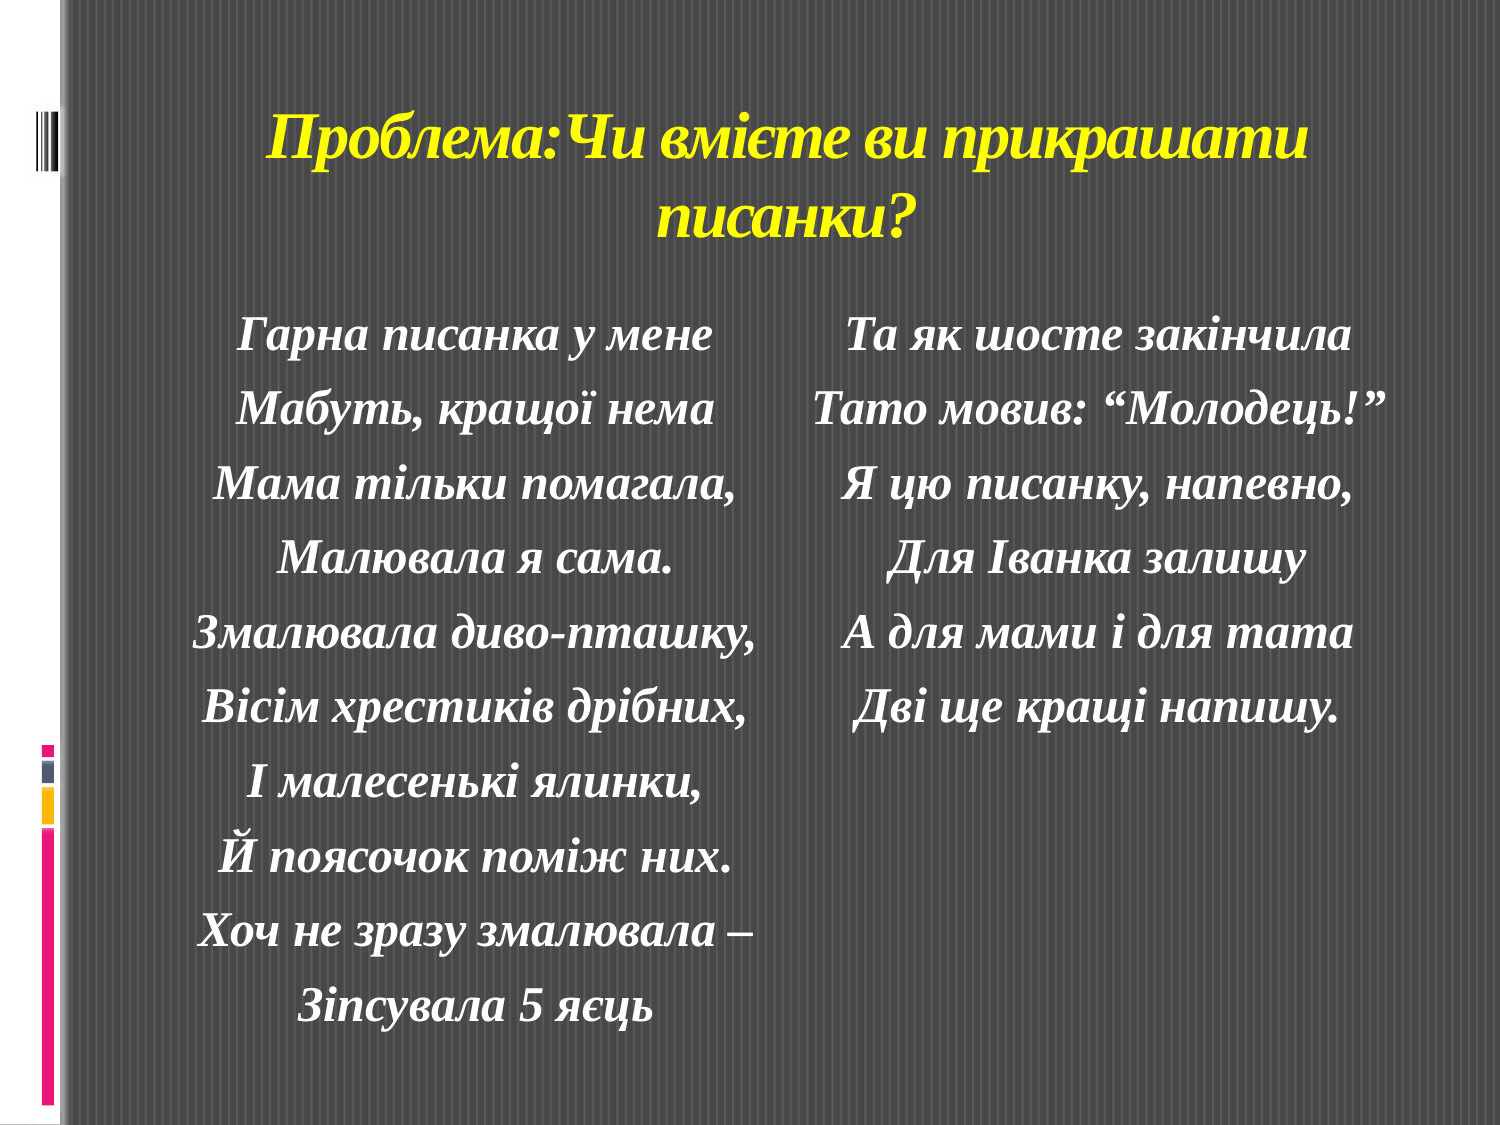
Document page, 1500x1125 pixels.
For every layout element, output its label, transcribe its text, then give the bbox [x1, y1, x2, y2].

title Проблема:Чи вмієте ви прикрашати писанки? [150, 83, 1425, 234]
list Гарна писанка у мене Мабуть, кращої нема Мама тільки помагала, Малювала я сама. Змалювала диво-пташку, Вісім хрестиків дрібних, І малесенькі ялинки, Й поясочок поміж них. Хоч не зразу змалювала – Зіпсувала 5 яєць Та як шосте закінчила Тато мовив: “Молодець!” Я цю писанку, напевно, Для Іванка залишу А для мами і для тата Дві ще кращі напишу. [150, 292, 1425, 1043]
